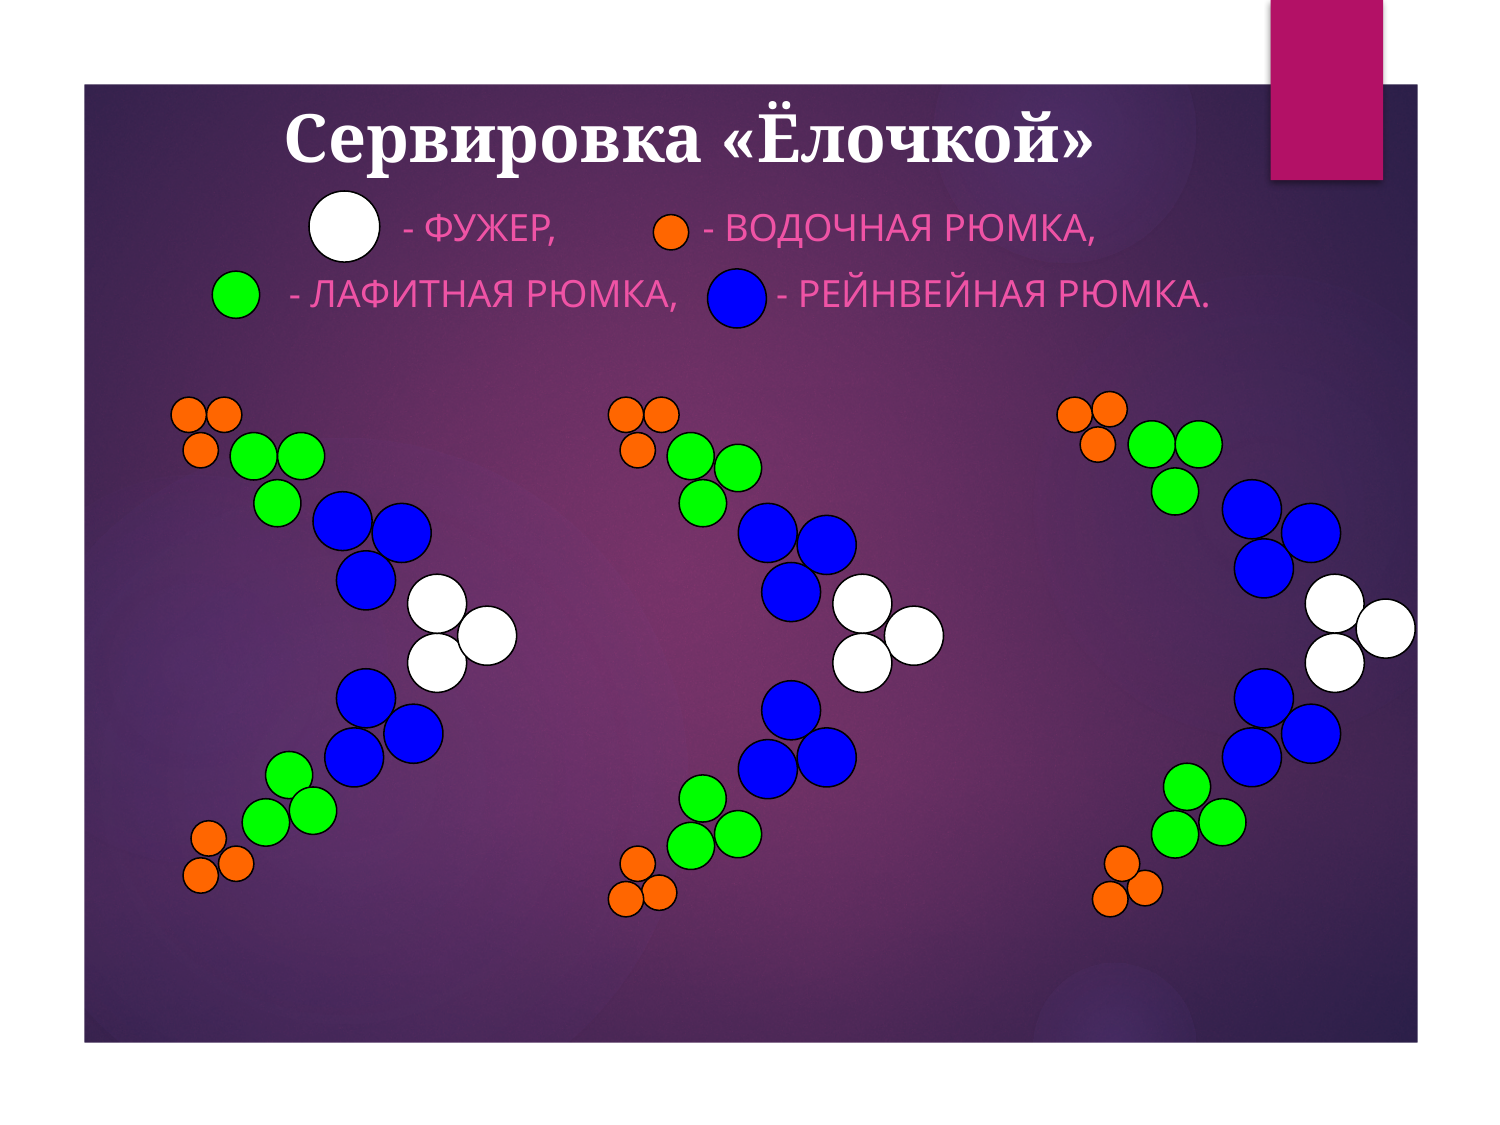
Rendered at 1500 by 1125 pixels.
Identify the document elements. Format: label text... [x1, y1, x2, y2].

text_box [312, 491, 373, 551]
text_box [644, 397, 680, 433]
text_box [1151, 467, 1199, 516]
text_box [336, 550, 396, 610]
text_box [1234, 668, 1294, 728]
text_box [265, 751, 313, 799]
text_box [1305, 574, 1365, 633]
text_box [1281, 704, 1341, 764]
text_box [336, 668, 396, 728]
text_box [832, 633, 892, 693]
text_box [797, 727, 857, 787]
text_box [1151, 810, 1199, 859]
text_box [1127, 870, 1163, 906]
text_box [289, 786, 337, 835]
text_box [1163, 763, 1211, 811]
text_box [1222, 727, 1282, 787]
text_box [667, 822, 715, 870]
text_box [1056, 397, 1093, 433]
text_box [641, 874, 677, 911]
text_box [714, 444, 762, 492]
text_box [738, 739, 798, 799]
text_box [372, 503, 432, 563]
text_box [1198, 798, 1247, 846]
text_box Сервировка «Ёлочкой» [268, 77, 1310, 195]
text_box [707, 268, 767, 328]
text_box [1128, 420, 1175, 468]
text_box [1080, 426, 1116, 463]
text_box [183, 857, 219, 894]
text_box [797, 515, 857, 575]
text_box [620, 846, 656, 882]
text_box [738, 503, 798, 563]
text_box [190, 820, 227, 857]
text_box [1104, 846, 1140, 882]
text_box [324, 727, 384, 787]
text_box [253, 479, 301, 527]
text_box [761, 562, 821, 622]
text_box [761, 680, 821, 740]
text_box [1281, 503, 1341, 563]
text_box [679, 479, 727, 527]
text_box [884, 606, 944, 666]
text_box [171, 397, 207, 433]
text_box [383, 704, 443, 764]
text_box [679, 774, 727, 823]
text_box [212, 271, 260, 319]
text_box [407, 633, 467, 693]
text_box [206, 397, 242, 433]
text_box [1234, 538, 1294, 598]
text_box [608, 881, 644, 917]
text_box [1175, 420, 1223, 468]
text_box [242, 798, 290, 847]
text_box [218, 846, 254, 882]
text_box [620, 432, 656, 468]
text_box [653, 214, 689, 250]
text_box [230, 432, 278, 480]
text_box [1092, 391, 1128, 427]
text_box [1092, 881, 1129, 917]
text_box [714, 810, 762, 858]
text_box [667, 432, 715, 480]
text_box [832, 574, 892, 633]
text_box [457, 606, 517, 666]
text_box [183, 432, 219, 468]
text_box [308, 195, 380, 263]
text_box [277, 432, 325, 480]
text_box [1305, 633, 1365, 693]
text_box [1356, 599, 1416, 659]
subtitle - ФУЖЕР, - ВОДОЧНАЯ РЮМКА, - ЛАФИТНАЯ РЮМКА, - РЕЙНВЕЙНАЯ РЮМКА. [41, 196, 1459, 1071]
text_box [1222, 479, 1282, 539]
text_box [608, 397, 644, 433]
text_box [407, 574, 467, 634]
